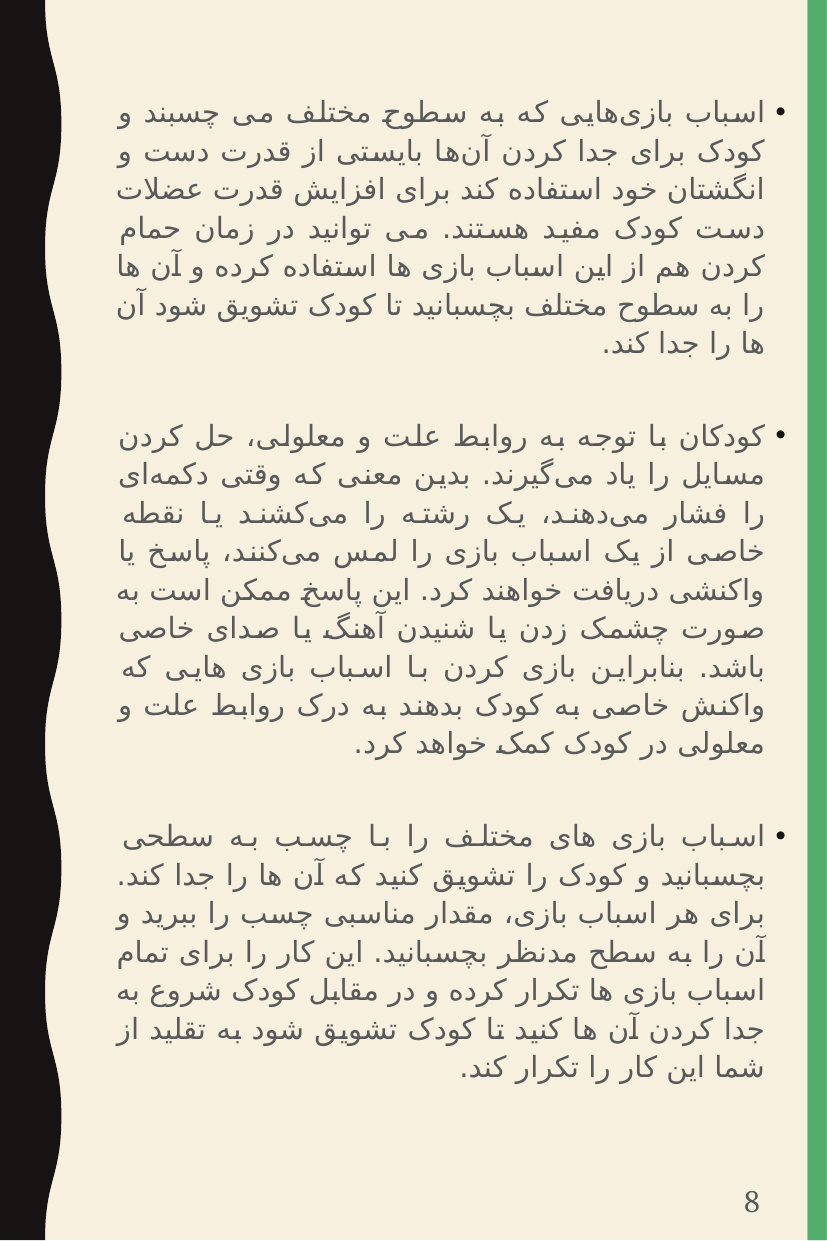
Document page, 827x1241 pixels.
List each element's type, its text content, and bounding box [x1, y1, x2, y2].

list اسباب بازی‌هایی که به سطوح مختلف می چسبند و کودک برای جدا کردن آن‌ها بایستی از قدرت دست و انگشتان خود استفاده کند برای افزایش قدرت عضلات دست کودک مفید هستند. می توانید در زمان حمام کردن هم از این اسباب بازی ها استفاده کرده و آن ها را به سطوح مختلف بچسبانید تا کودک تشویق شود آن ها را جدا کند. کودکان با توجه به روابط علت و معلولی، حل کردن مسایل را یاد می‌گیرند. بدین معنی که وقتی دکمه‌ای را فشار می‌دهند، یک رشته را می‌کشند یا نقطه خاصی از یک اسباب بازی را لمس می‌کنند، پاسخ یا واکنشی دریافت خواهند کرد. این پاسخ ممکن است به صورت چشمک زدن یا شنیدن آهنگ یا صدای خاصی باشد. بنابراین بازی کردن با اسباب بازی هایی که واکنش خاصی به کودک بدهند به درک روابط علت و معلولی در کودک کمک خواهد کرد. اسباب بازی های مختلف را با چسب به سطحی بچسبانید و کودک را تشویق کنید که آن ها را جدا کند. برای هر اسباب بازی، مقدار مناسبی چسب را ببرید و آن را به سطح مدنظر بچسبانید. این کار را برای تمام اسباب بازی ها تکرار کرده و در مقابل کودک شروع به جدا کردن آن ها کنید تا کودک تشویق شود به تقلید از شما این کار را تکرار کند. [100, 82, 801, 649]
slide_number 8 [700, 1170, 776, 1233]
